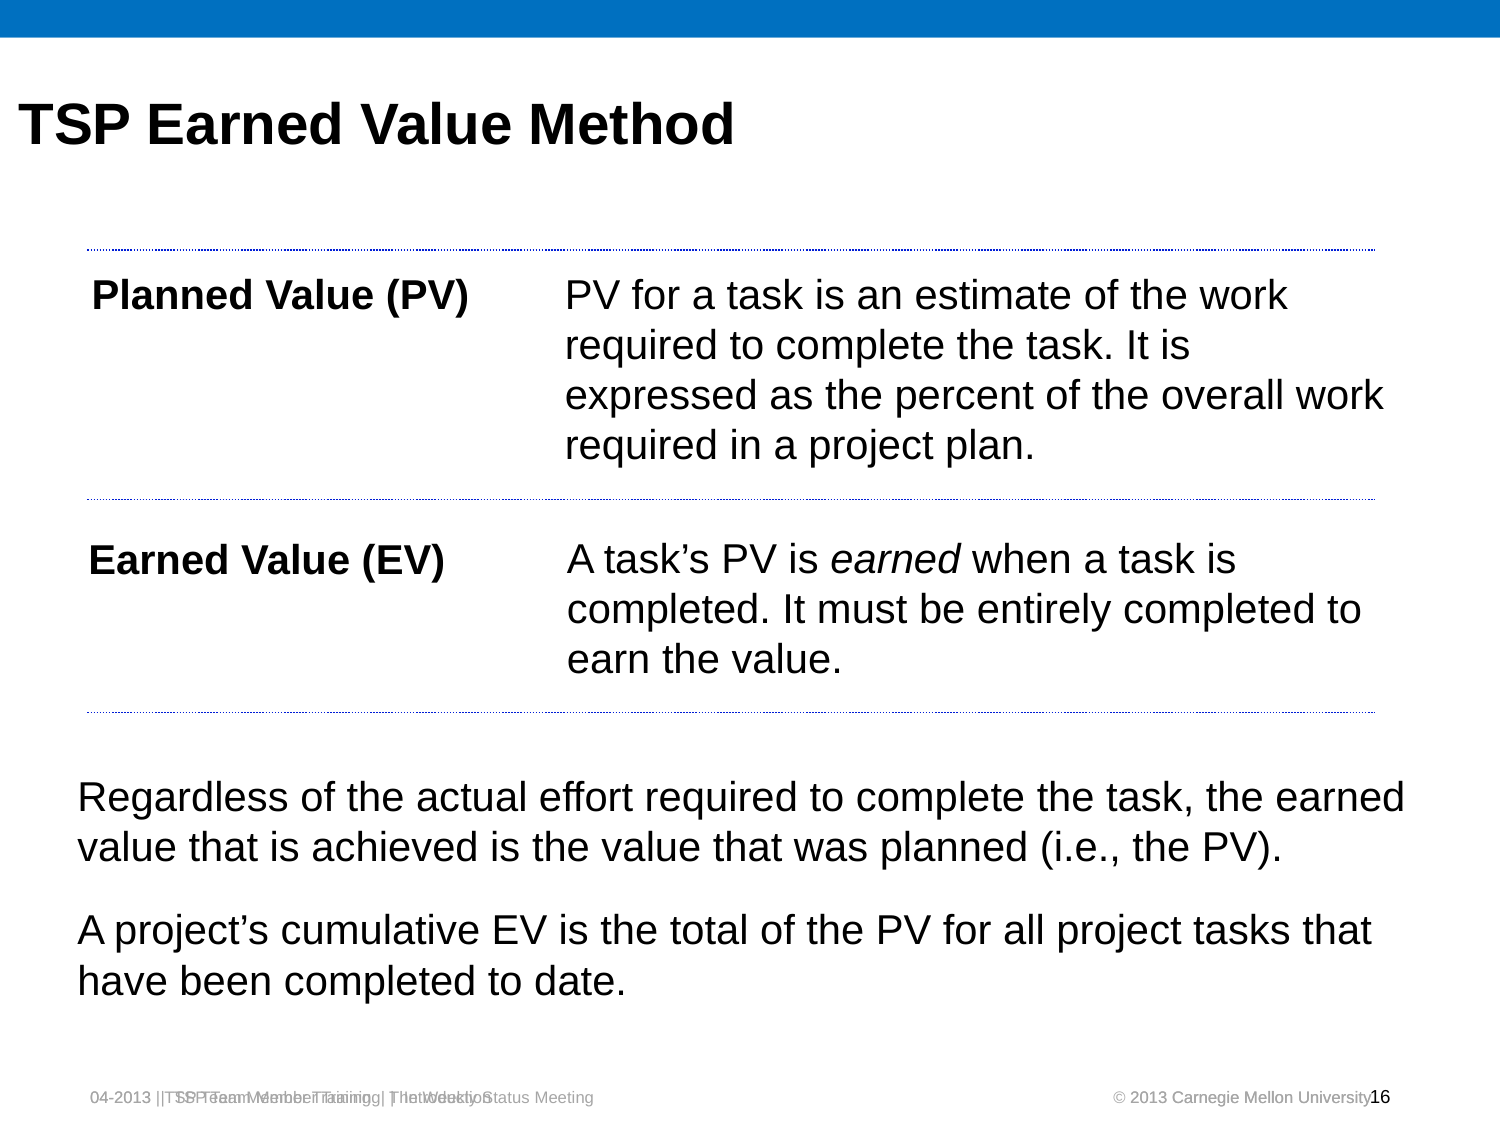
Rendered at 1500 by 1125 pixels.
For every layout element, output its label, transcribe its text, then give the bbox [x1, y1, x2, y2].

title TSP Earned Value Method [18, 99, 1415, 157]
text_box PV for a task is an estimate of the work required to complete the task. It is expressed as the percent of the overall work required in a project plan. [549, 260, 1400, 526]
text_box A task’s PV is earned when a task is completed. It must be entirely completed to earn the value. [552, 524, 1403, 740]
text_box Earned Value (EV) [73, 525, 461, 590]
text_box Planned Value (PV) [76, 260, 485, 326]
text_box Regardless of the actual effort required to complete the task, the earned value that is achieved is the value that was planned (i.e., the PV). A project’s cumulative EV is the total of the PV for all project tasks that have been completed to date. [62, 762, 1450, 1011]
